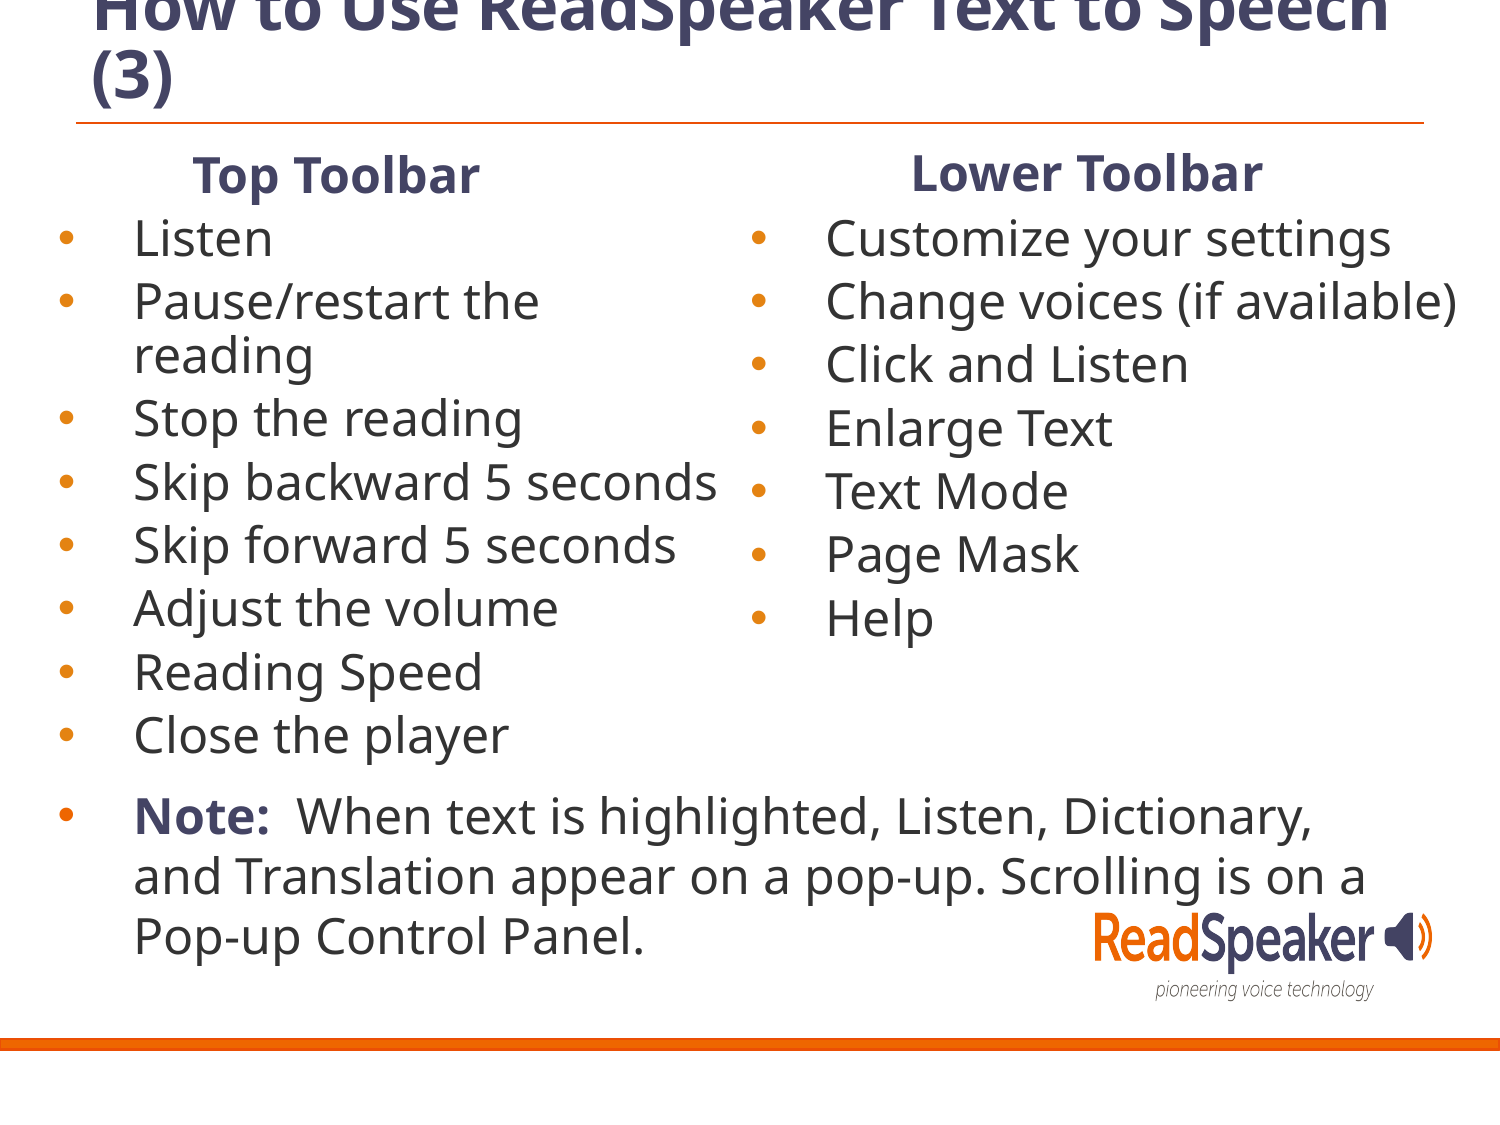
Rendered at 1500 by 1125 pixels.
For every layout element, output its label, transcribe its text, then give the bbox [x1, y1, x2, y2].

text_box Note: When text is highlighted, Listen, Dictionary, and Translation appear on a pop-up. Scrolling is on a Pop-up Control Panel. [57, 784, 1417, 964]
list Customize your settings Change voices (if available) Click and Listen Enlarge Text Text Mode Page Mask Help [750, 205, 1459, 753]
picture [1068, 890, 1459, 1010]
list Listen Pause/restart the reading Stop the reading Skip backward 5 seconds Skip forward 5 seconds Adjust the volume Reading Speed Close the player [57, 205, 721, 784]
list Lower Toolbar [750, 140, 1413, 205]
title How to Use ReadSpeaker Text to Speech (3) [76, 11, 1500, 120]
list Top Toolbar [0, 142, 663, 248]
